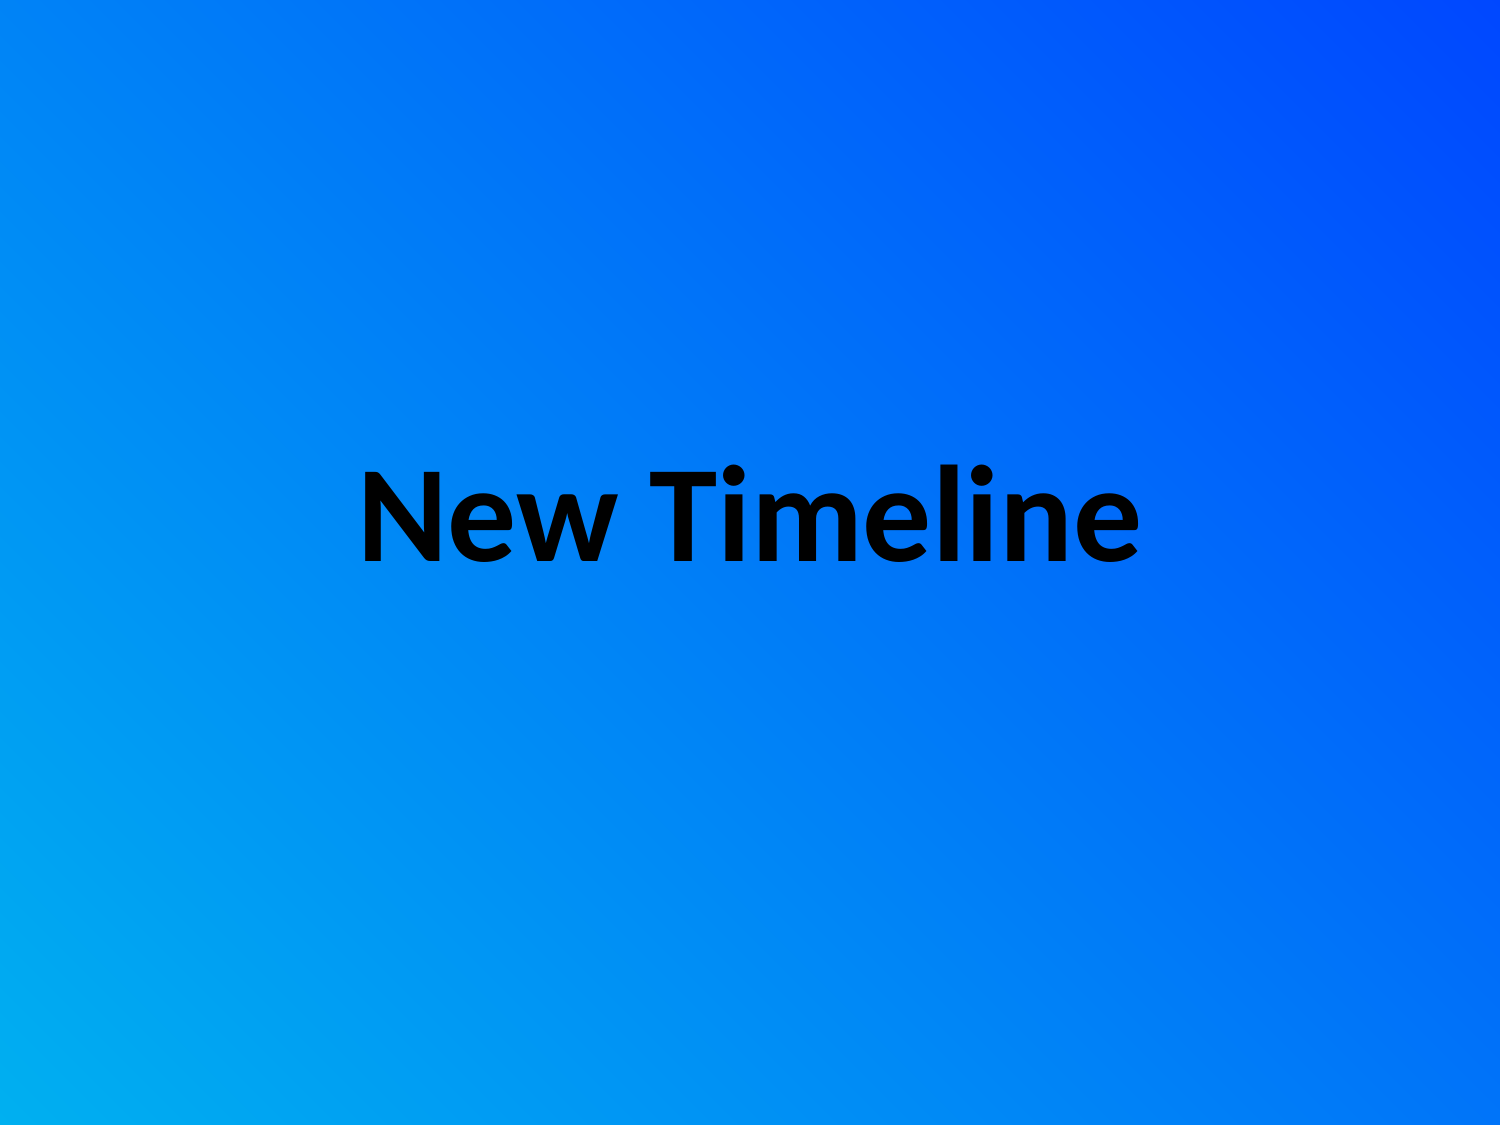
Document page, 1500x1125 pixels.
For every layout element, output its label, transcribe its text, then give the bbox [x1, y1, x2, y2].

title New Timeline [75, 412, 1425, 600]
